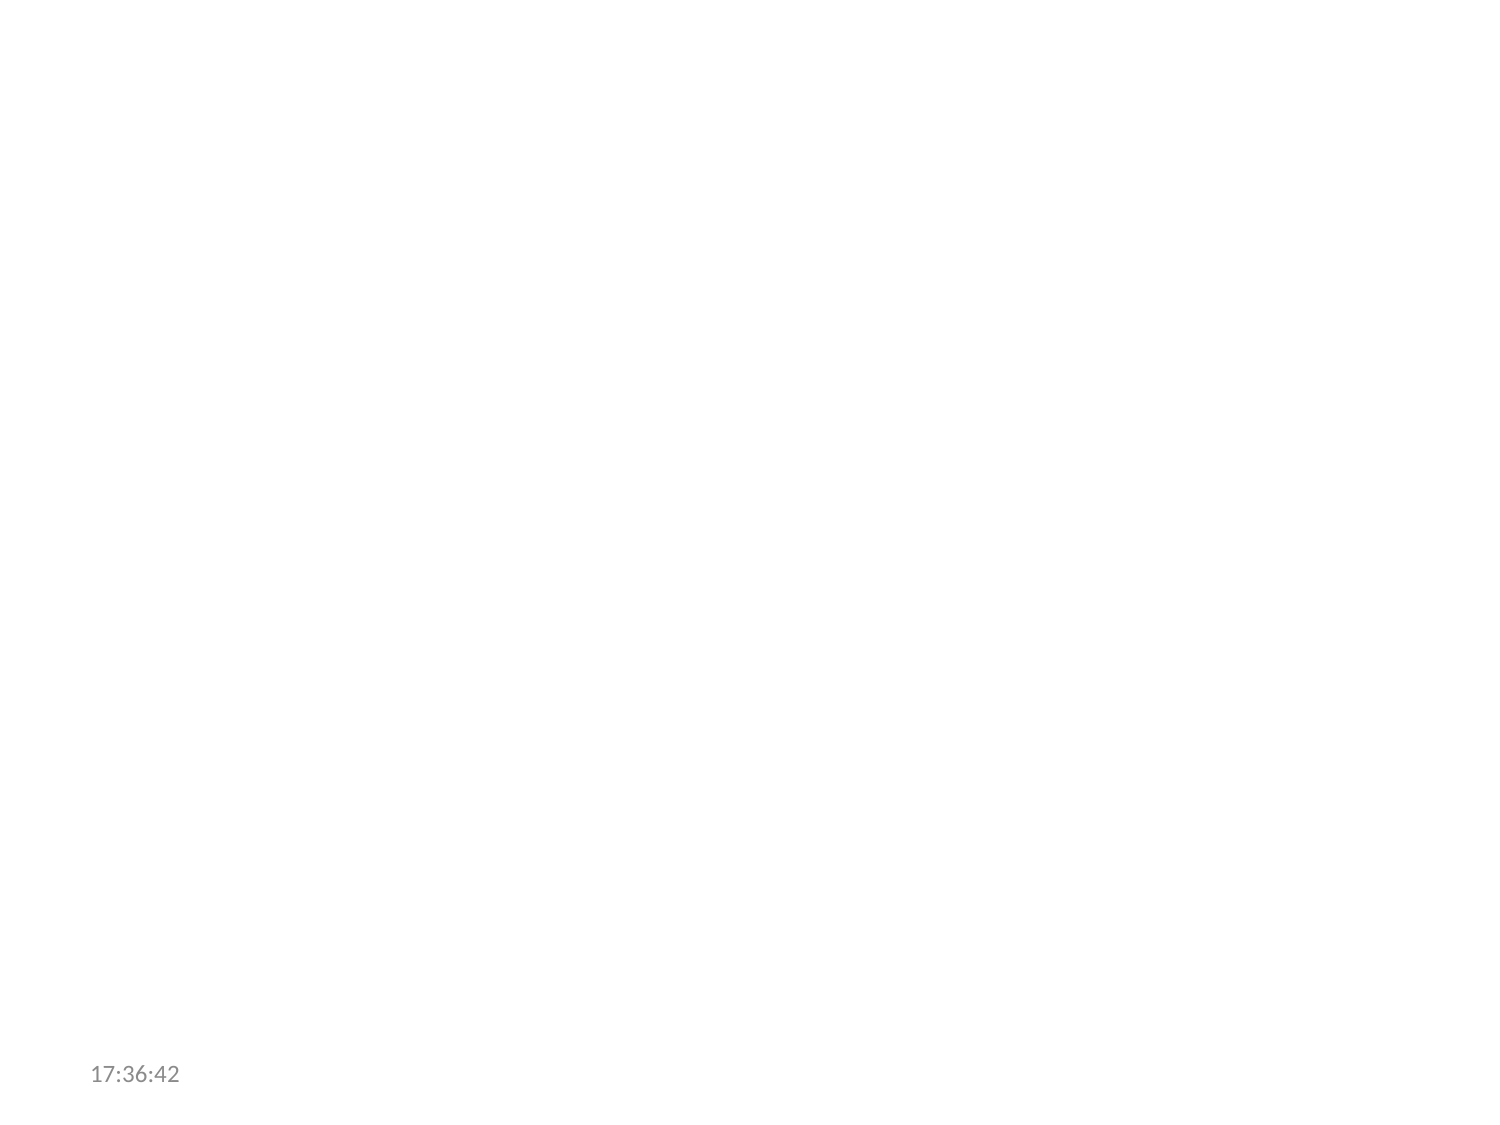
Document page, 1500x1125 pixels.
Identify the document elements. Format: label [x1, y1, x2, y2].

slide_number [75, 1042, 425, 1103]
